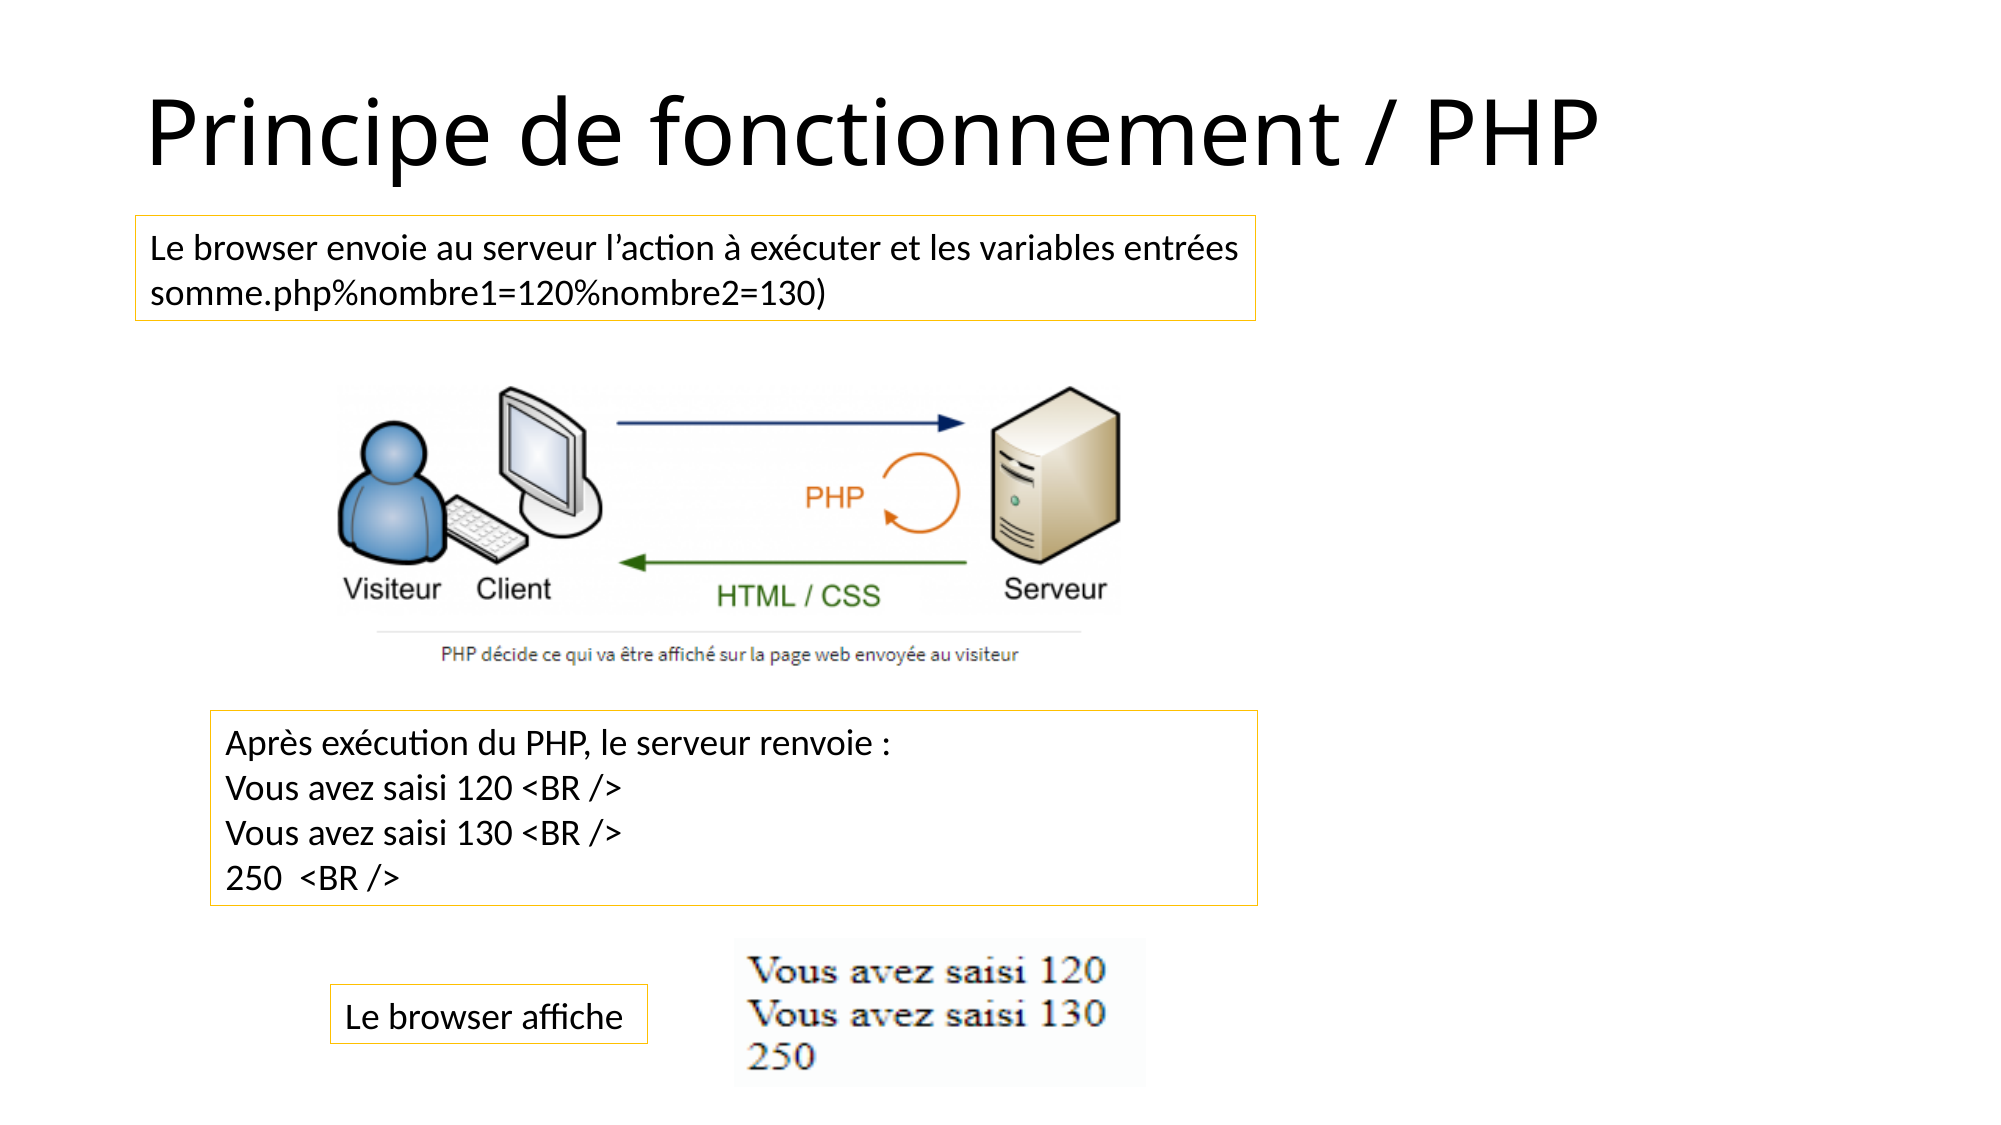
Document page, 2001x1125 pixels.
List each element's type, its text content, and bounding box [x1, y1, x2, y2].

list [313, 363, 1155, 680]
text_box Après exécution du PHP, le serveur renvoie : Vous avez saisi 120 <BR /> Vous avez saisi 130 <BR /> 250 <BR /> [210, 710, 1258, 906]
picture [734, 938, 1146, 1087]
text_box Le browser envoie au serveur l’action à exécuter et les variables entrées somme.php%nombre1=120%nombre2=130) [135, 215, 1256, 321]
text_box Le browser affiche [330, 984, 648, 1044]
title Principe de fonctionnement / PHP [129, 27, 1855, 245]
